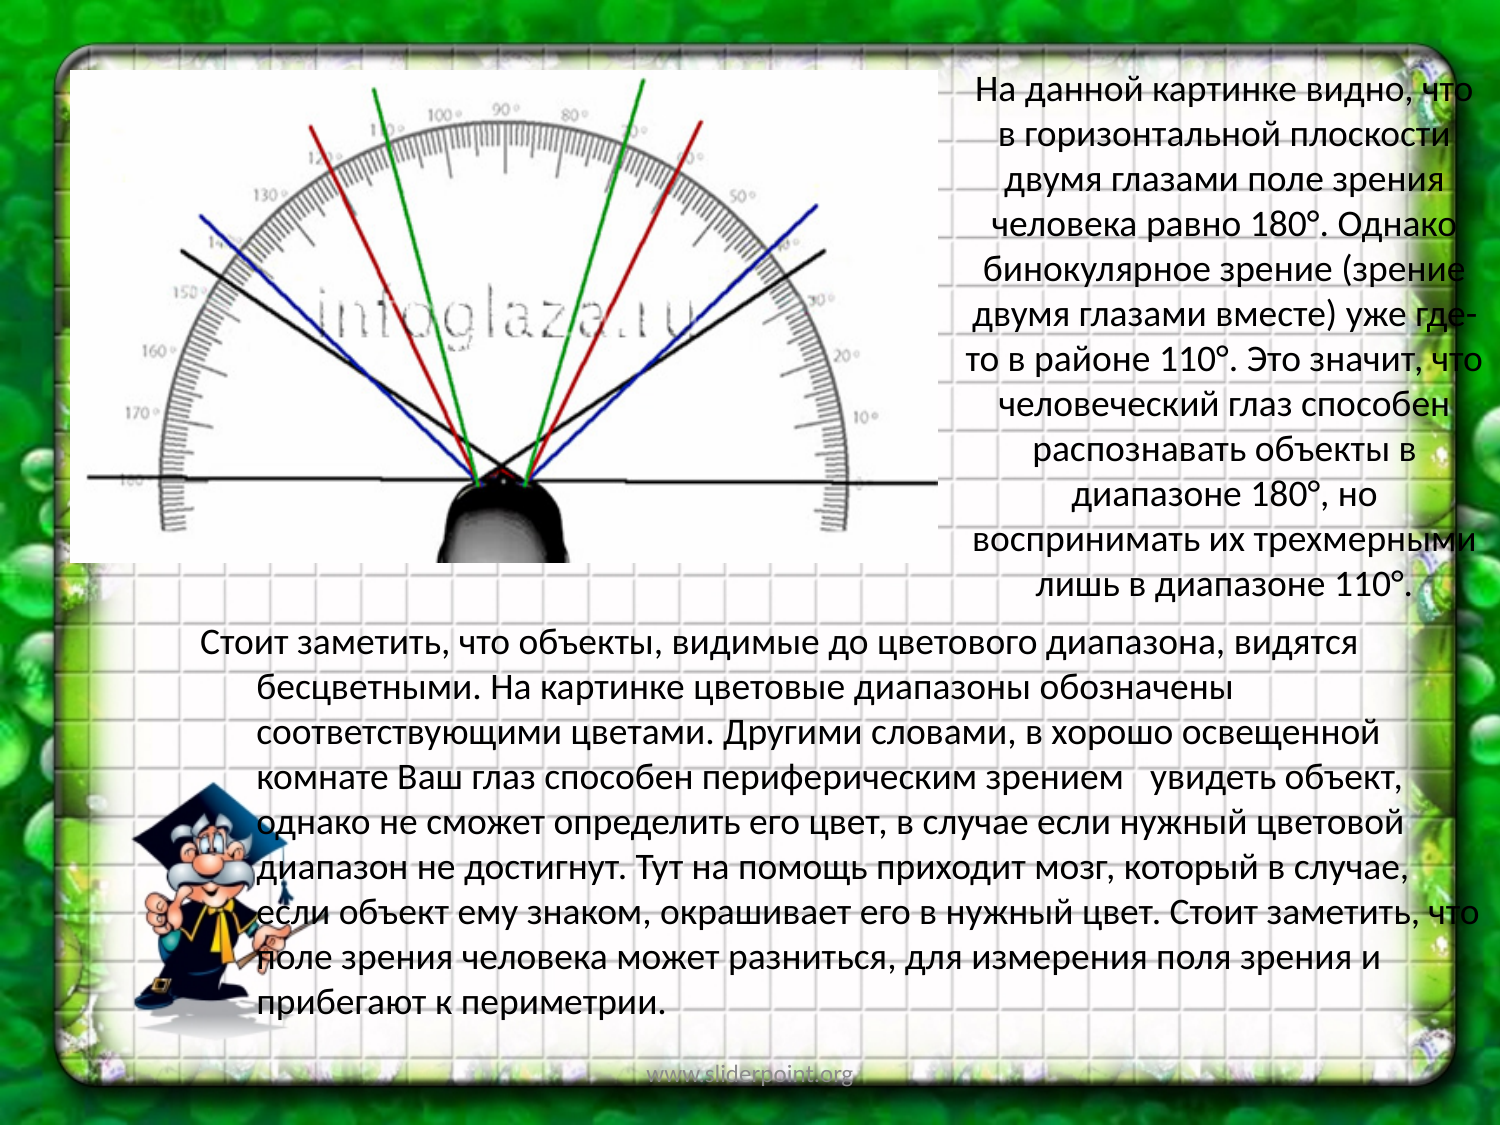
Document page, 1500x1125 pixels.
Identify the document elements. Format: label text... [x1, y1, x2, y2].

picture [0, 0, 1500, 1125]
footer www.sliderpoint.org [512, 1042, 988, 1103]
list Стоит заметить, что объекты, видимые до цветового диапазона, видятся бесцветными. На картинке цветовые диапазоны обозначены соответствующими цветами. Другими словами, в хорошо освещенной комнате Ваш глаз способен периферическим зрением увидеть объект, однако не сможет определить его цвет, в случае если нужный цветовой диапазон не достигнут. Тут на помощь приходит мозг, который в случае, если объект ему знаком, окрашивает его в нужный цвет. Стоит заметить, что поле зрения человека может разниться, для измерения поля зрения и прибегают к периметрии. [185, 609, 1500, 877]
title На данной картинке видно, что в горизонтальной плоскости двумя глазами поле зрения человека равно 180°. Однако бинокулярное зрение (зрение двумя глазами вместе) уже где-то в районе 110°. Это значит, что человеческий глаз способен распознавать объекты в диапазоне 180°, но воспринимать их трехмерными лишь в диапазоне 110°. [949, 164, 1500, 504]
